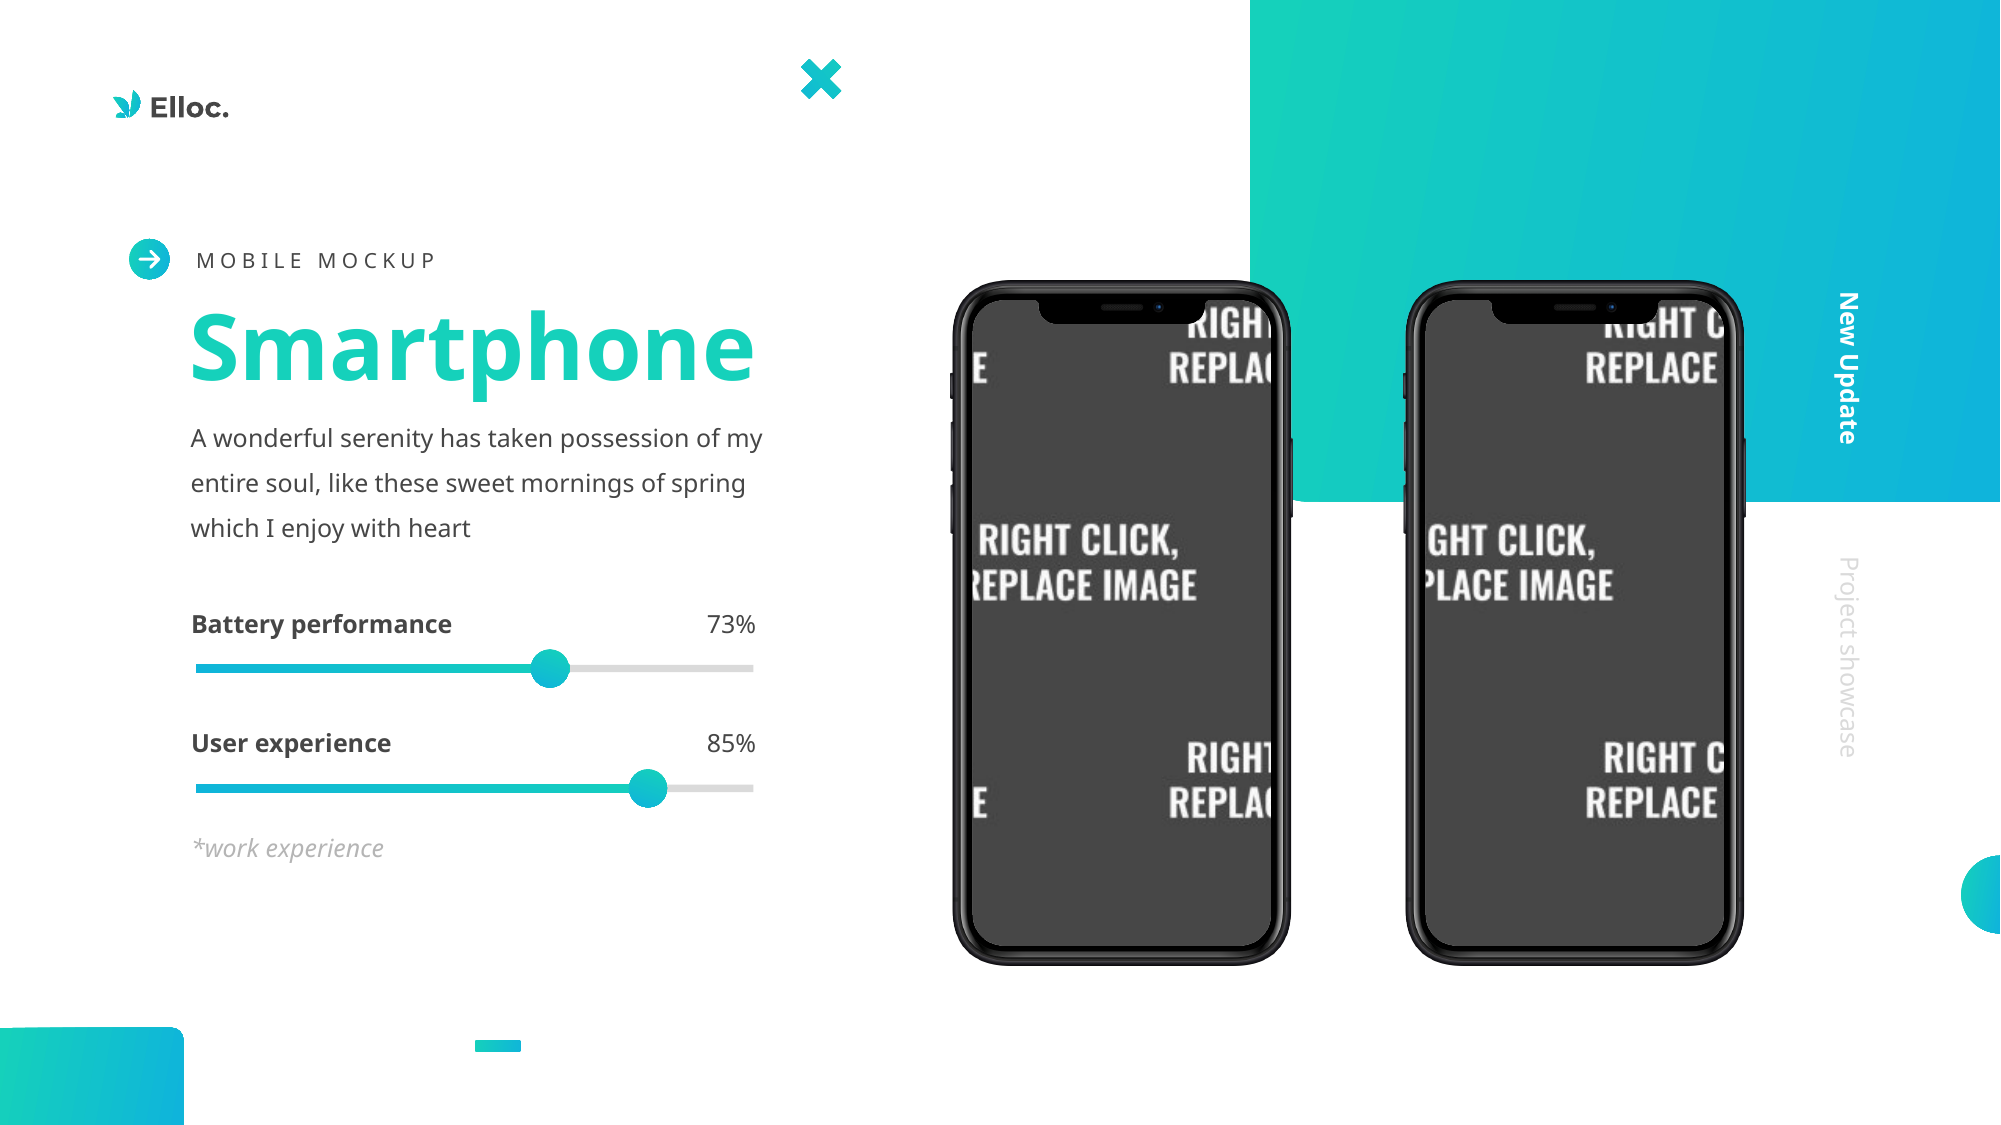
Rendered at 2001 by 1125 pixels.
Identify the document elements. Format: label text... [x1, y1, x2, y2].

list M O B I L E M O C K U P [181, 237, 836, 284]
text_box [668, 784, 754, 793]
text_box [529, 648, 571, 689]
text_box [195, 664, 530, 673]
list Smartphone [174, 277, 836, 410]
text_box New Update [1828, 258, 1873, 478]
picture [950, 280, 1293, 966]
text_box [1248, 0, 2000, 503]
text_box Project showcase [1828, 517, 1873, 799]
text_box *work experience [176, 825, 423, 870]
text_box [195, 784, 628, 793]
text_box [799, 57, 843, 101]
text_box [571, 664, 754, 673]
text_box [1960, 854, 2000, 935]
text_box [0, 1026, 185, 1125]
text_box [129, 238, 170, 280]
text_box User experience [176, 720, 423, 766]
text_box 85% [674, 720, 771, 766]
picture [1403, 280, 1746, 966]
text_box [474, 1039, 521, 1052]
text_box Battery performance [176, 600, 516, 646]
text_box A wonderful serenity has taken possession of my entire soul, like these sweet mornings of spring which I enjoy with heart [175, 410, 784, 551]
text_box [627, 768, 669, 809]
text_box 73% [674, 600, 771, 646]
